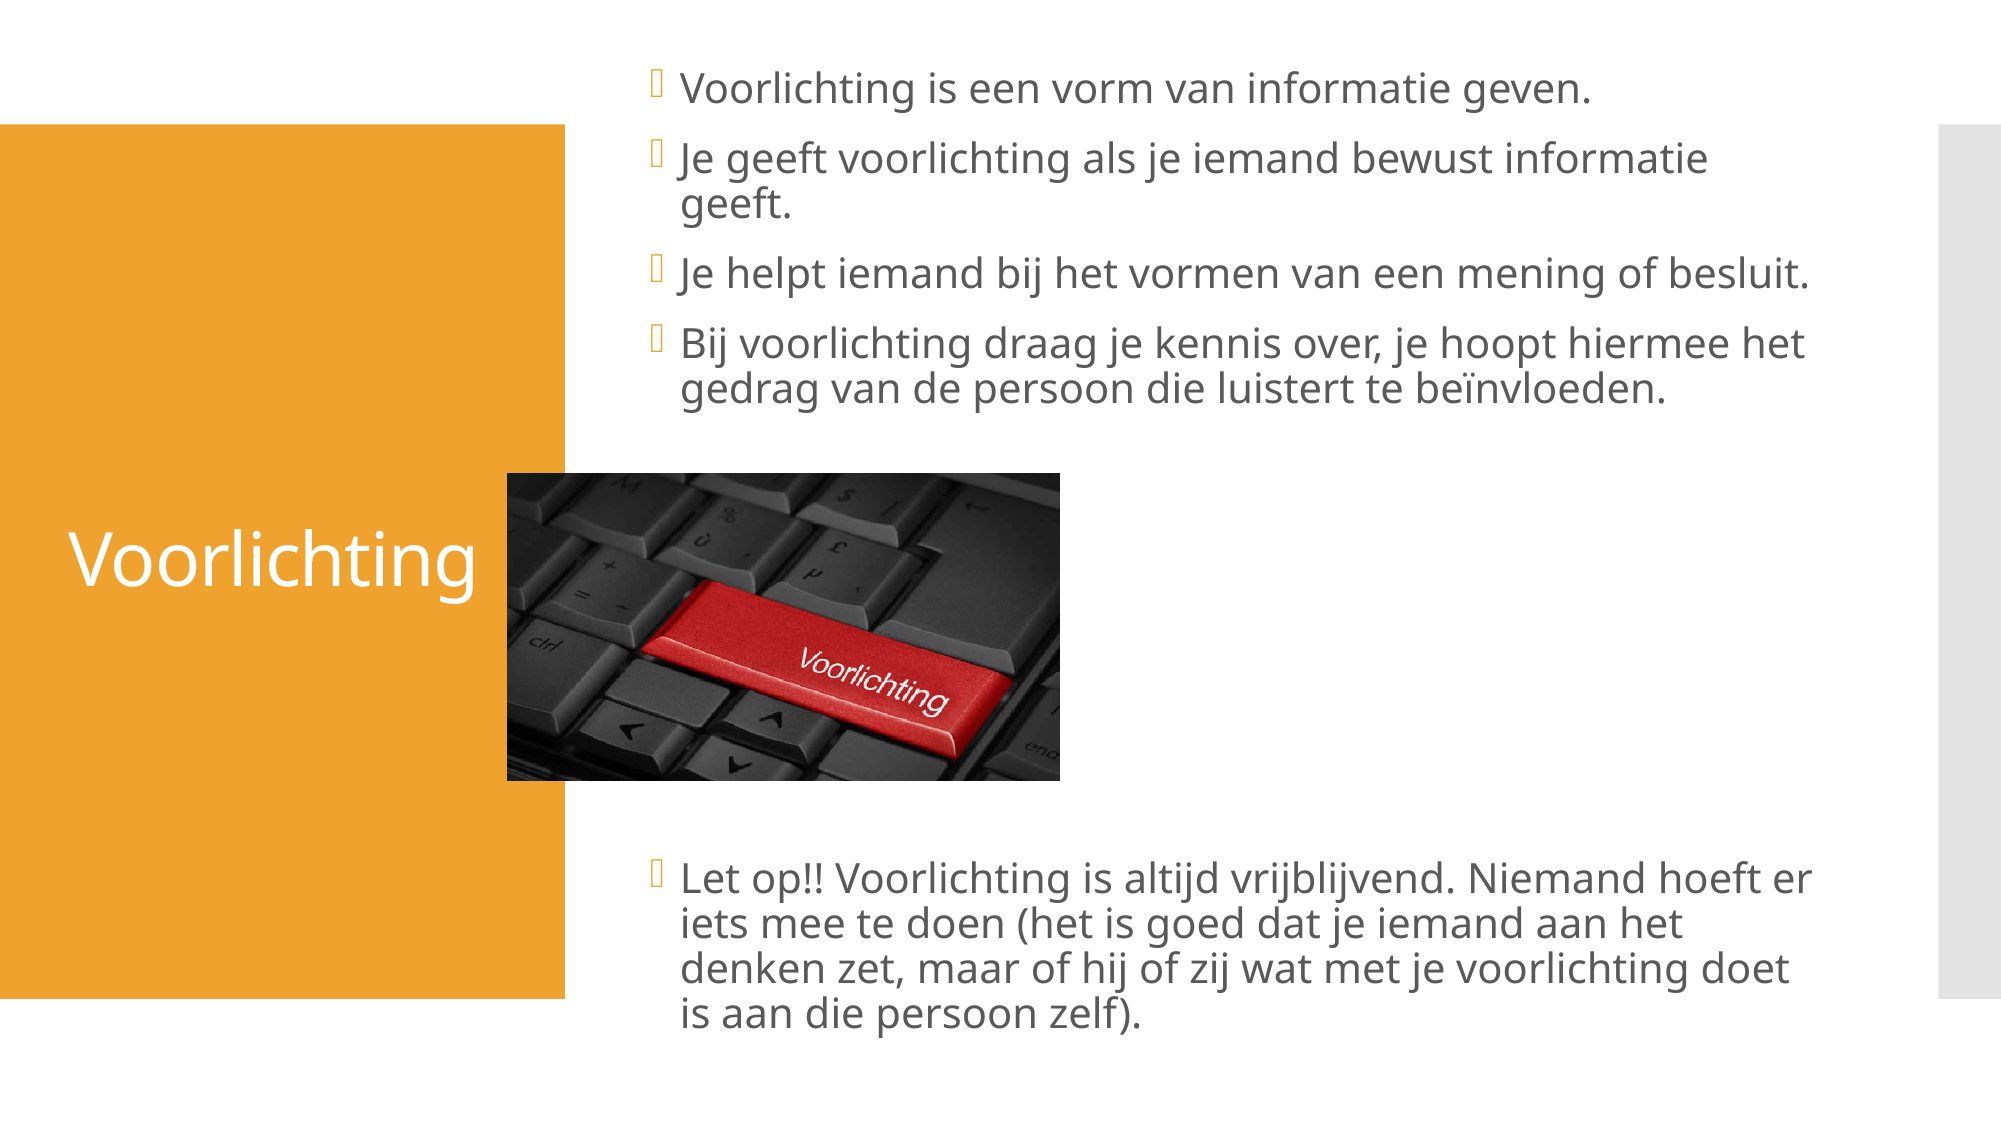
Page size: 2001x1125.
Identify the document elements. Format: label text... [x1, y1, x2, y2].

title Voorlichting [41, 184, 525, 940]
list Voorlichting is een vorm van informatie geven. Je geeft voorlichting als je iemand bewust informatie geeft. Je helpt iemand bij het vormen van een mening of besluit. Bij voorlichting draag je kennis over, je hoopt hiermee het gedrag van de persoon die luistert te beïnvloeden. Let op!! Voorlichting is altijd vrijblijvend. Niemand hoeft er iets mee te doen (het is goed dat je iemand aan het denken zet, maar of hij of zij wat met je voorlichting doet is aan die persoon zelf). [634, 54, 1835, 1050]
picture [506, 473, 1060, 781]
